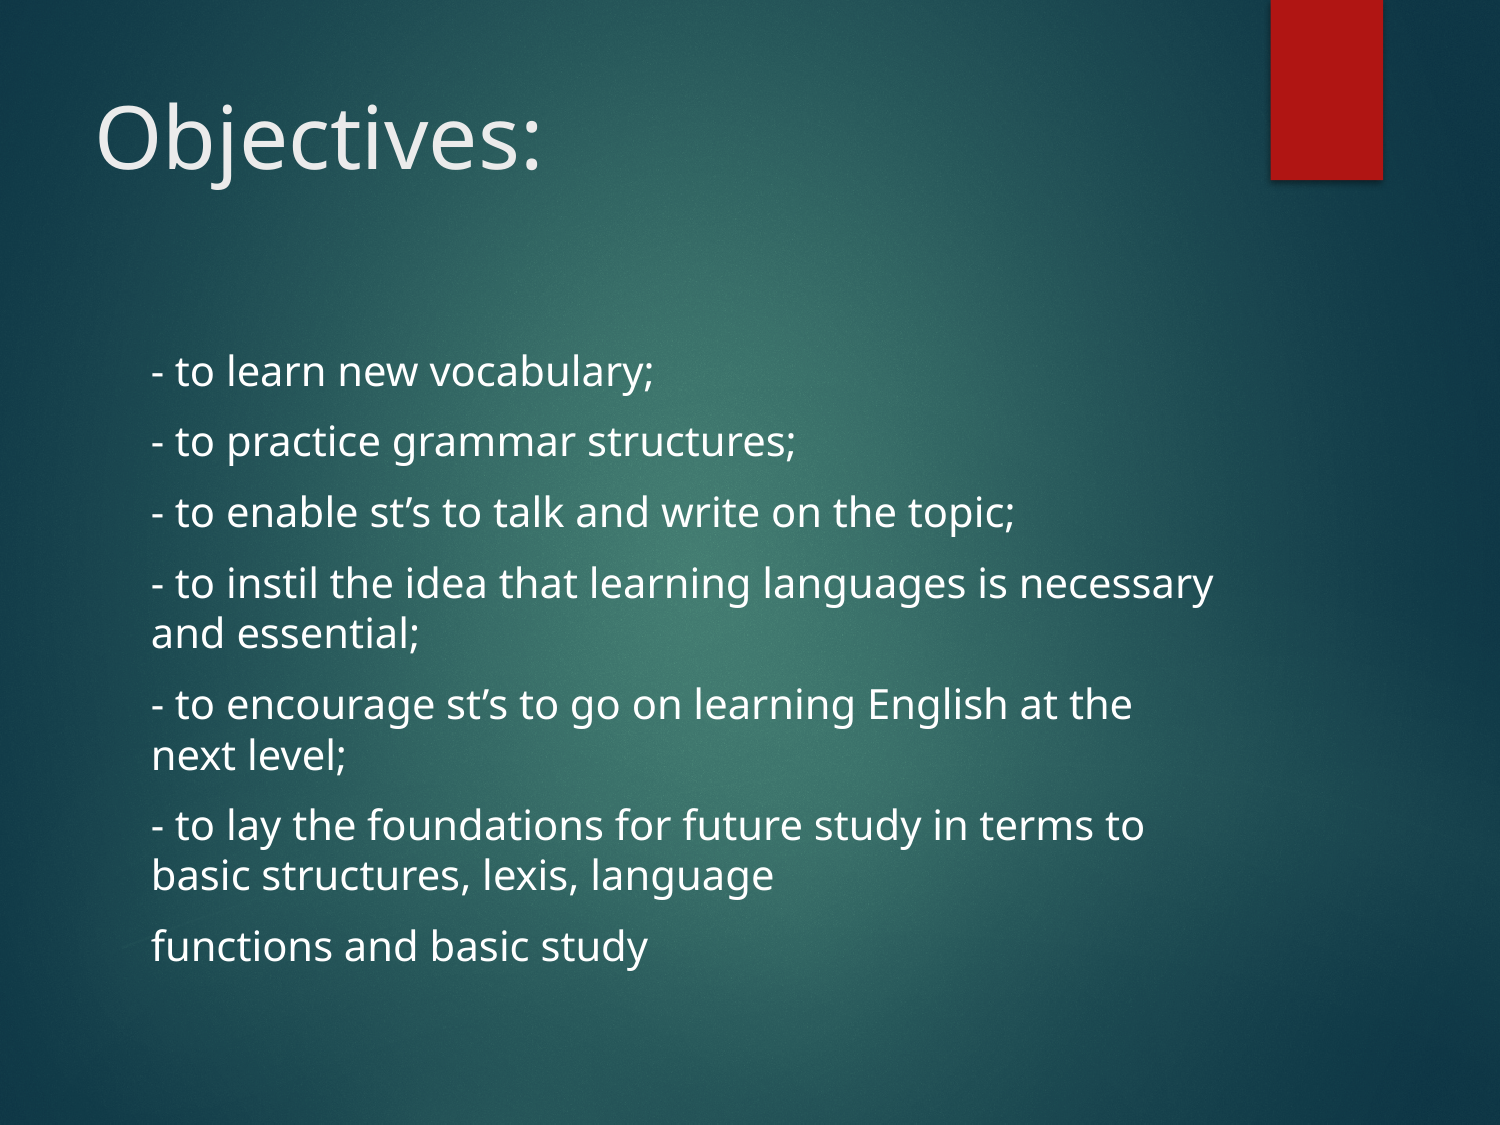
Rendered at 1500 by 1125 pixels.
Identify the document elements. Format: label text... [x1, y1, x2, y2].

title Objectives: [79, 74, 1237, 304]
list - to learn new vocabulary; - to practice grammar structures; - to enable st’s to talk and write on the topic; - to instil the idea that learning languages is necessary and essential; - to encourage st’s to go on learning English at the next level; - to lay the foundations for future study in terms to basic structures, lexis, language functions and basic study [135, 336, 1237, 1025]
